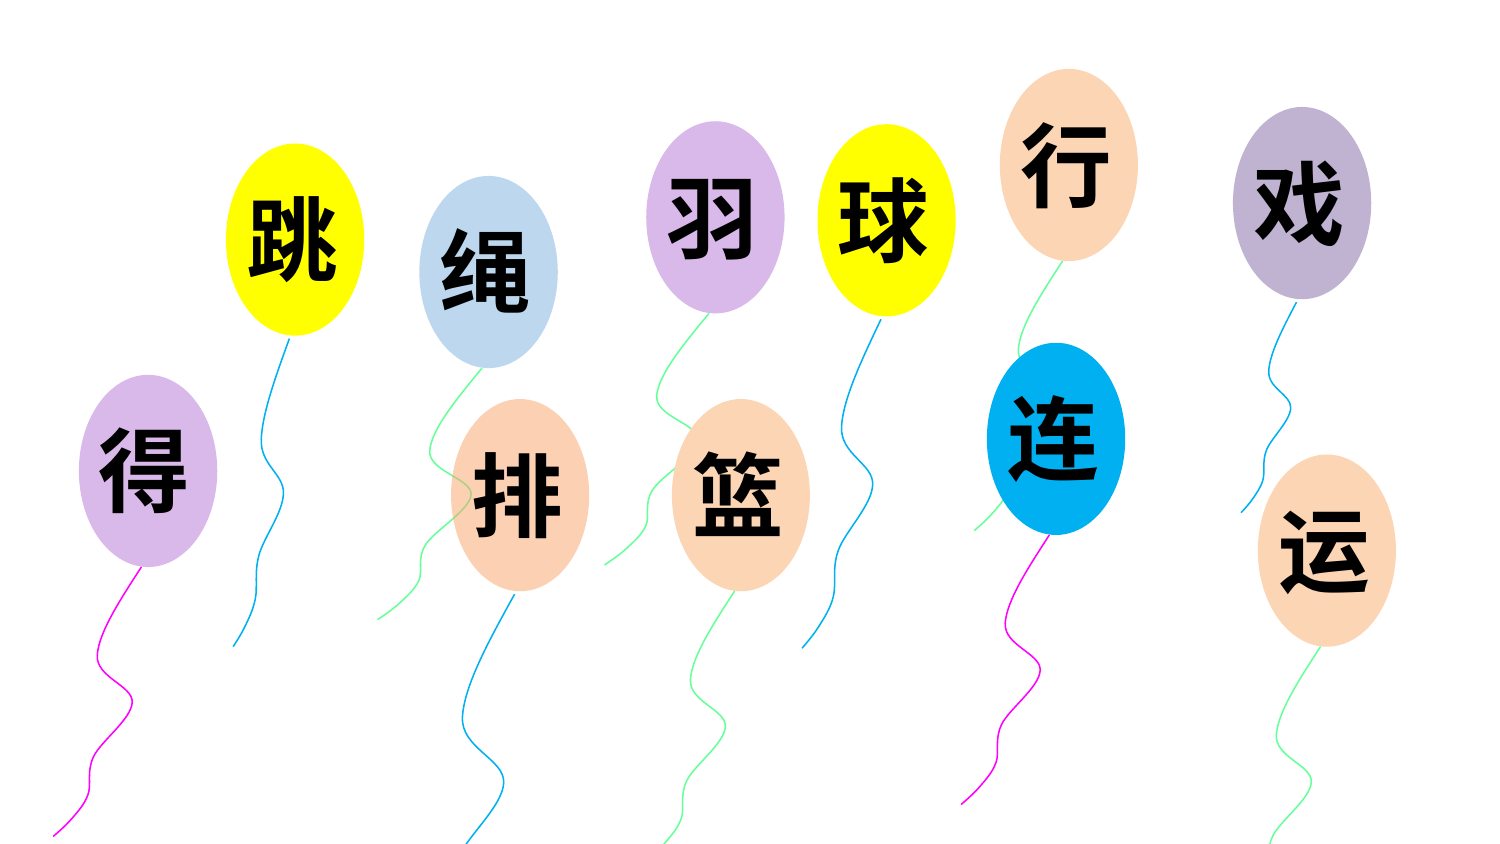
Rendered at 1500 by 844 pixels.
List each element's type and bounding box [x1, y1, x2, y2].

text_box [645, 398, 855, 844]
text_box [52, 374, 262, 837]
text_box [1232, 106, 1416, 513]
text_box [801, 123, 1001, 649]
text_box [973, 68, 1183, 531]
text_box [410, 398, 634, 844]
text_box [413, 175, 603, 397]
text_box [225, 143, 409, 647]
text_box [604, 120, 830, 406]
text_box [960, 342, 1170, 805]
text_box [1231, 454, 1441, 844]
